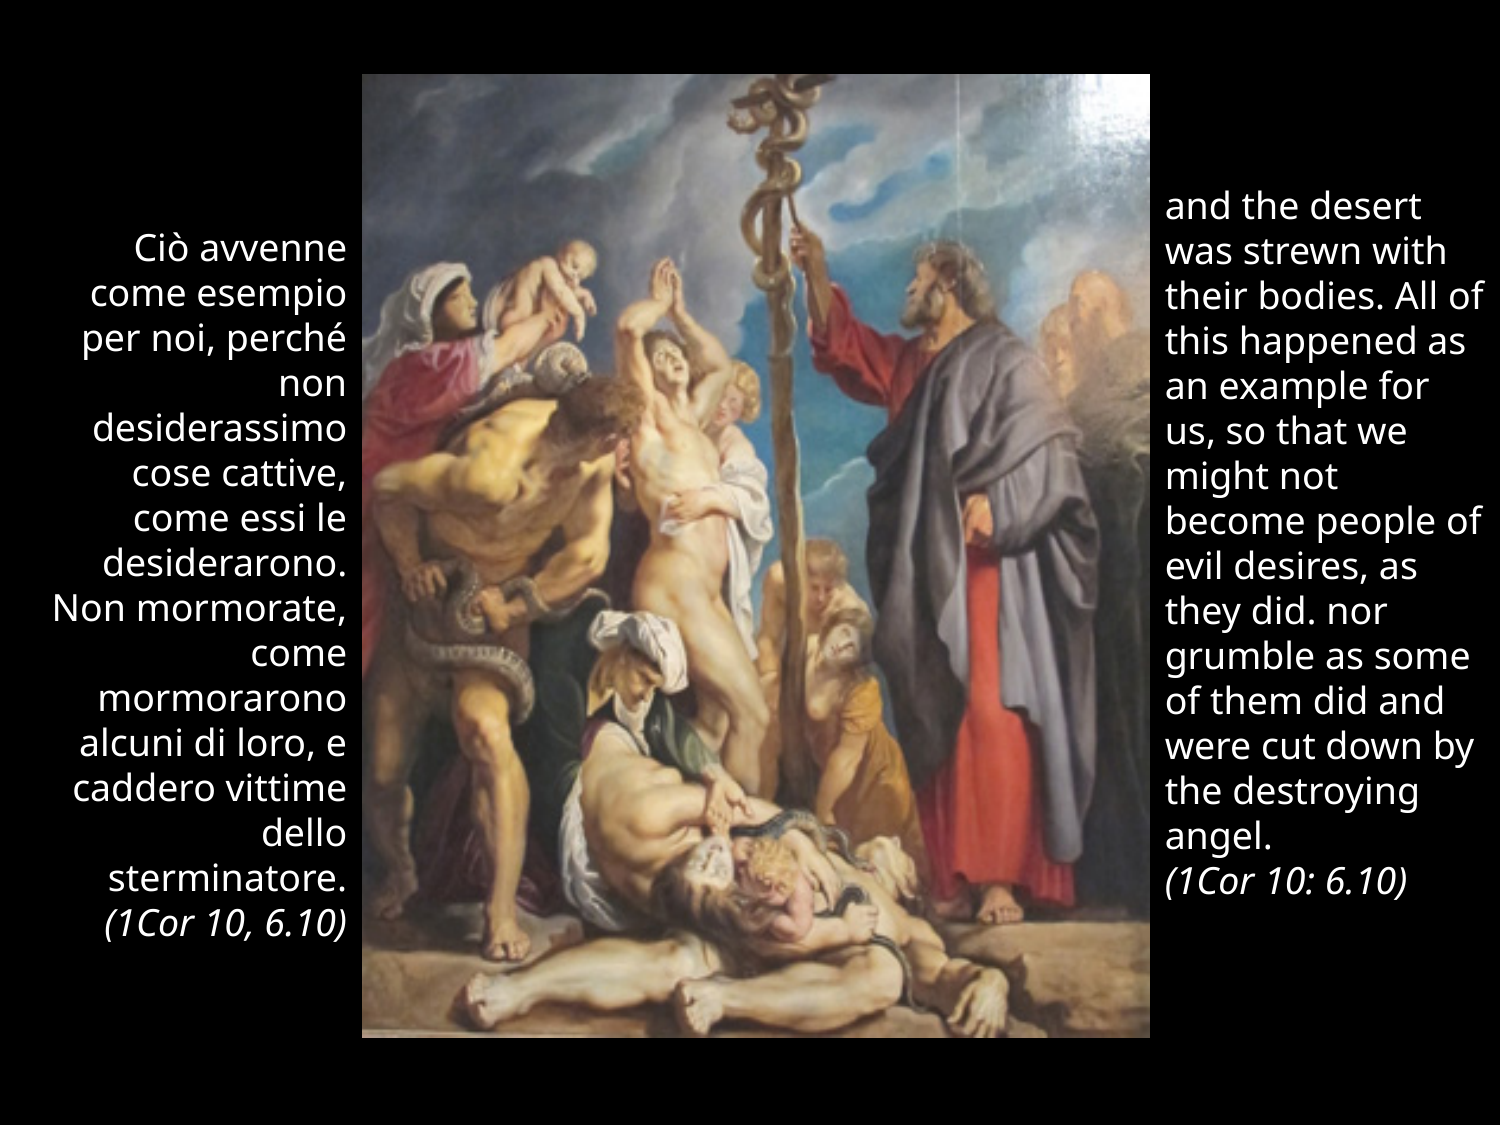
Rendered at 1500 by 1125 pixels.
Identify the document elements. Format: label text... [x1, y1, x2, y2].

text_box and the desert was strewn with their bodies. All of this happened as an example for us, so that we might not become people of evil desires, as they did. nor grumble as some of them did and were cut down by the destroying angel. (1Cor 10: 6.10) [1150, 174, 1500, 910]
picture [362, 74, 1150, 1038]
title Ciò avvenne come esempio per noi, perché non desiderassimo cose cattive, come essi le desiderarono. Non mormorate, come mormorarono alcuni di loro, e caddero vittime dello sterminatore. (1Cor 10, 6.10) [24, 512, 362, 700]
